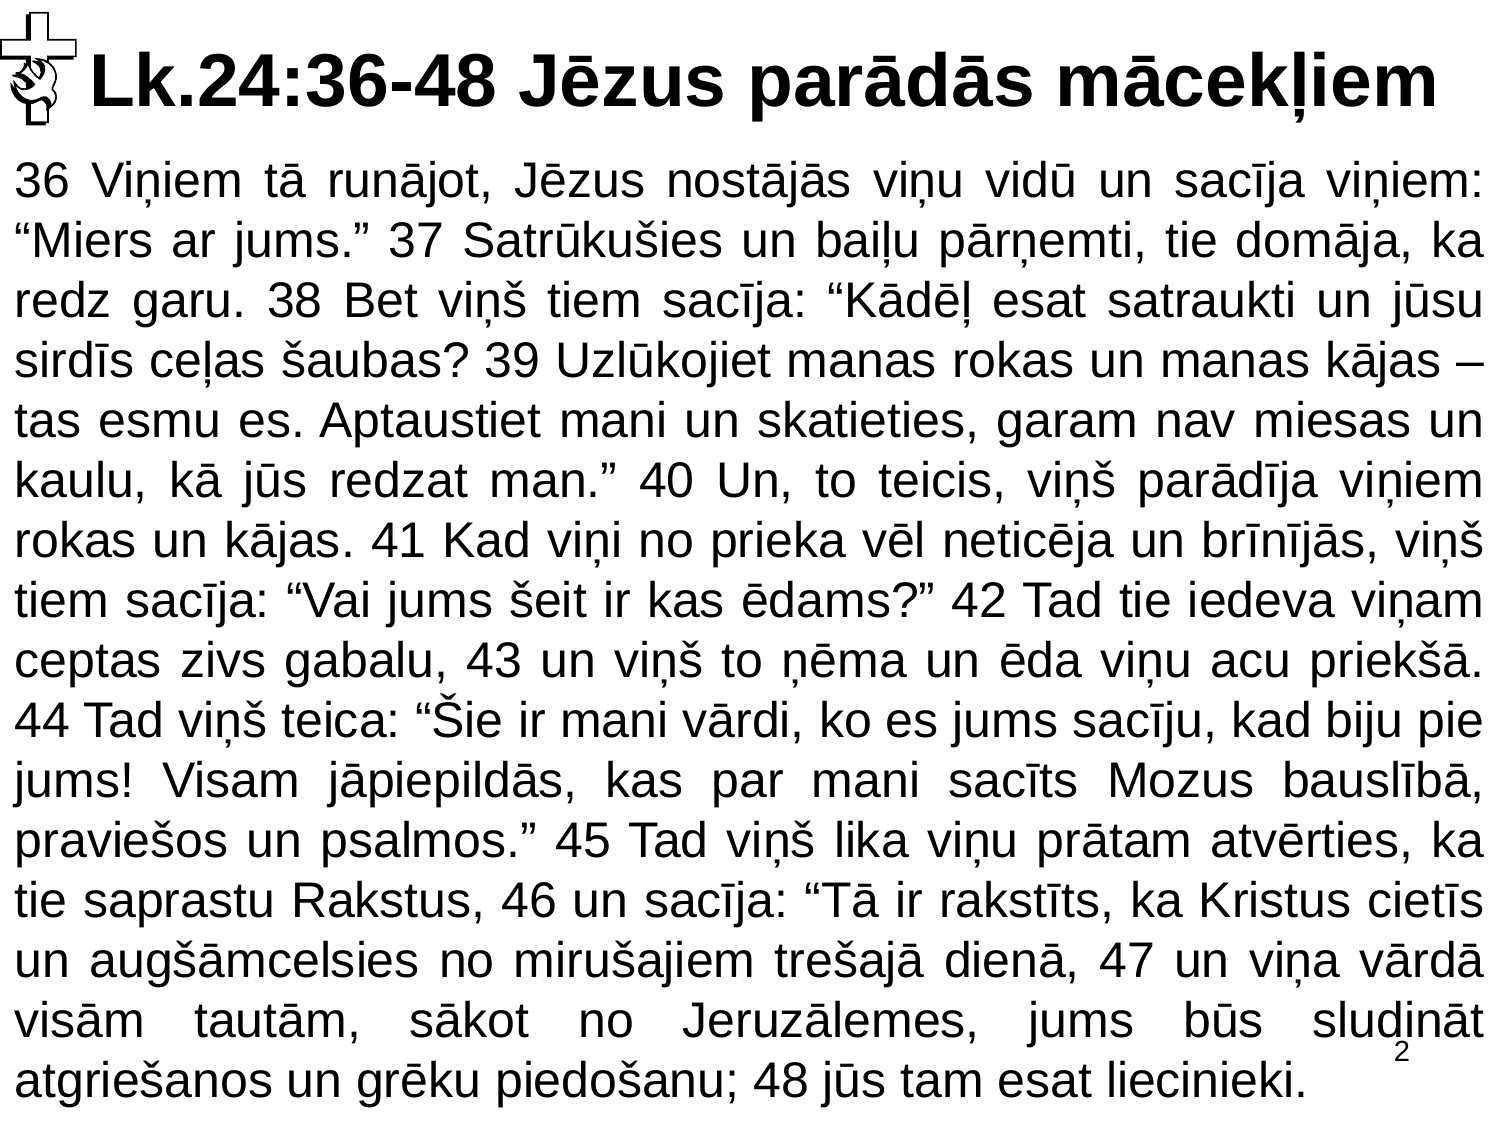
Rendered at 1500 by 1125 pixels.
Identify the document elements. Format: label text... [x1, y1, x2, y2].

picture [0, 11, 77, 126]
title Lk.24:36-48 Jēzus parādās mācekļiem [29, 0, 1500, 140]
text_box 36 Viņiem tā runājot, Jēzus nostājās viņu vidū un sacīja viņiem: “Miers ar jums.” 37 Satrūkušies un baiļu pārņemti, tie domāja, ka redz garu. 38 Bet viņš tiem sacīja: “Kādēļ esat satraukti un jūsu sirdīs ceļas šaubas? 39 Uzlūkojiet manas rokas un manas kājas – tas esmu es. Aptaustiet mani un skatieties, garam nav miesas un kaulu, kā jūs redzat man.” 40 Un, to teicis, viņš parādīja viņiem rokas un kājas. 41 Kad viņi no prieka vēl neticēja un brīnījās, viņš tiem sacīja: “Vai jums šeit ir kas ēdams?” 42 Tad tie iedeva viņam ceptas zivs gabalu, 43 un viņš to ņēma un ēda viņu acu priekšā. 44 Tad viņš teica: “Šie ir mani vārdi, ko es jums sacīju, kad biju pie jums! Visam jāpiepildās, kas par mani sacīts Mozus bauslībā, praviešos un psalmos.” 45 Tad viņš lika viņu prātam atvērties, ka tie saprastu Rakstus, 46 un sacīja: “Tā ir rakstīts, ka Kristus cietīs un augšāmcelsies no mirušajiem trešajā dienā, 47 un viņa vārdā visām tautām, sākot no Jeruzālemes, jums būs sludināt atgriešanos un grēku piedošanu; 48 jūs tam esat liecinieki. [0, 140, 1500, 1116]
